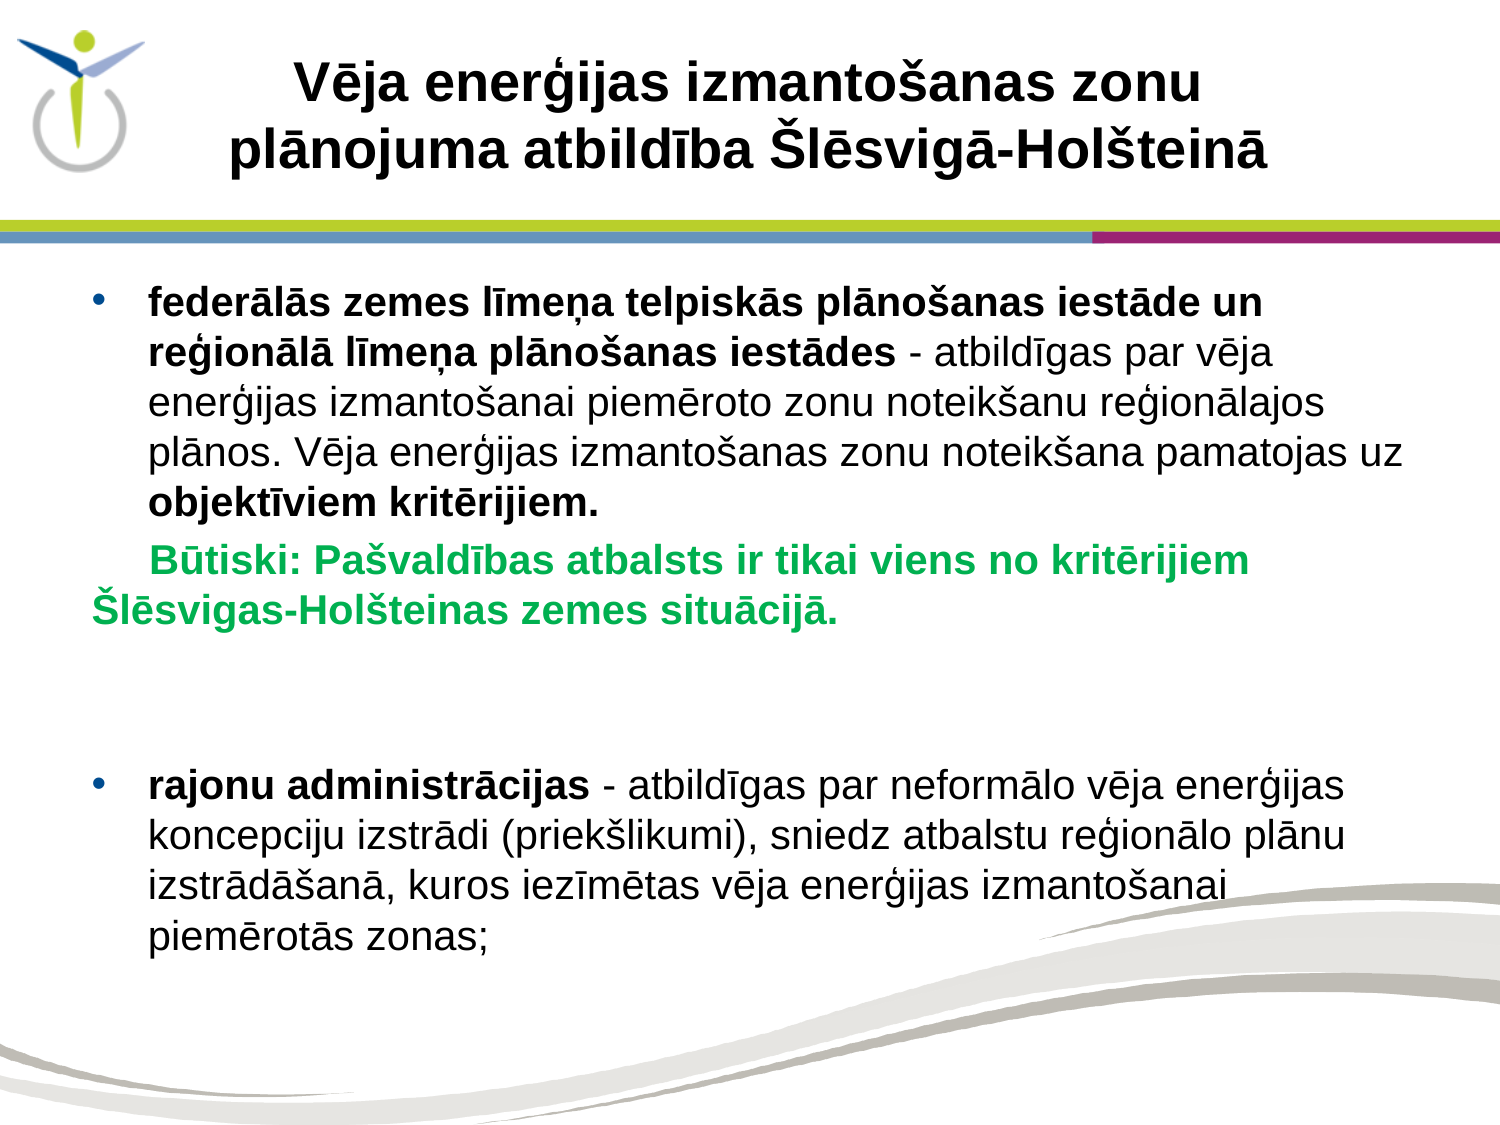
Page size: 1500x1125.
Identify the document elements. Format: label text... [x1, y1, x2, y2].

title Vēja enerģijas izmantošanas zonu plānojuma atbildība Šlēsvigā-Holšteinā [152, 19, 1346, 207]
picture [17, 30, 145, 173]
list federālās zemes līmeņa telpiskās plānošanas iestāde un reģionālā līmeņa plānošanas iestādes - atbildīgas par vēja enerģijas izmantošanai piemēroto zonu noteikšanu reģionālajos plānos. Vēja enerģijas izmantošanas zonu noteikšana pamatojas uz objektīviem kritērijiem. Būtiski: Pašvaldības atbalsts ir tikai viens no kritērijiem Šlēsvigas-Holšteinas zemes situācijā. rajonu administrācijas - atbildīgas par neformālo vēja enerģijas koncepciju izstrādi (priekšlikumi), sniedz atbalstu reģionālo plānu izstrādāšanā, kuros iezīmētas vēja enerģijas izmantošanai piemērotās zonas; [76, 267, 1427, 1010]
